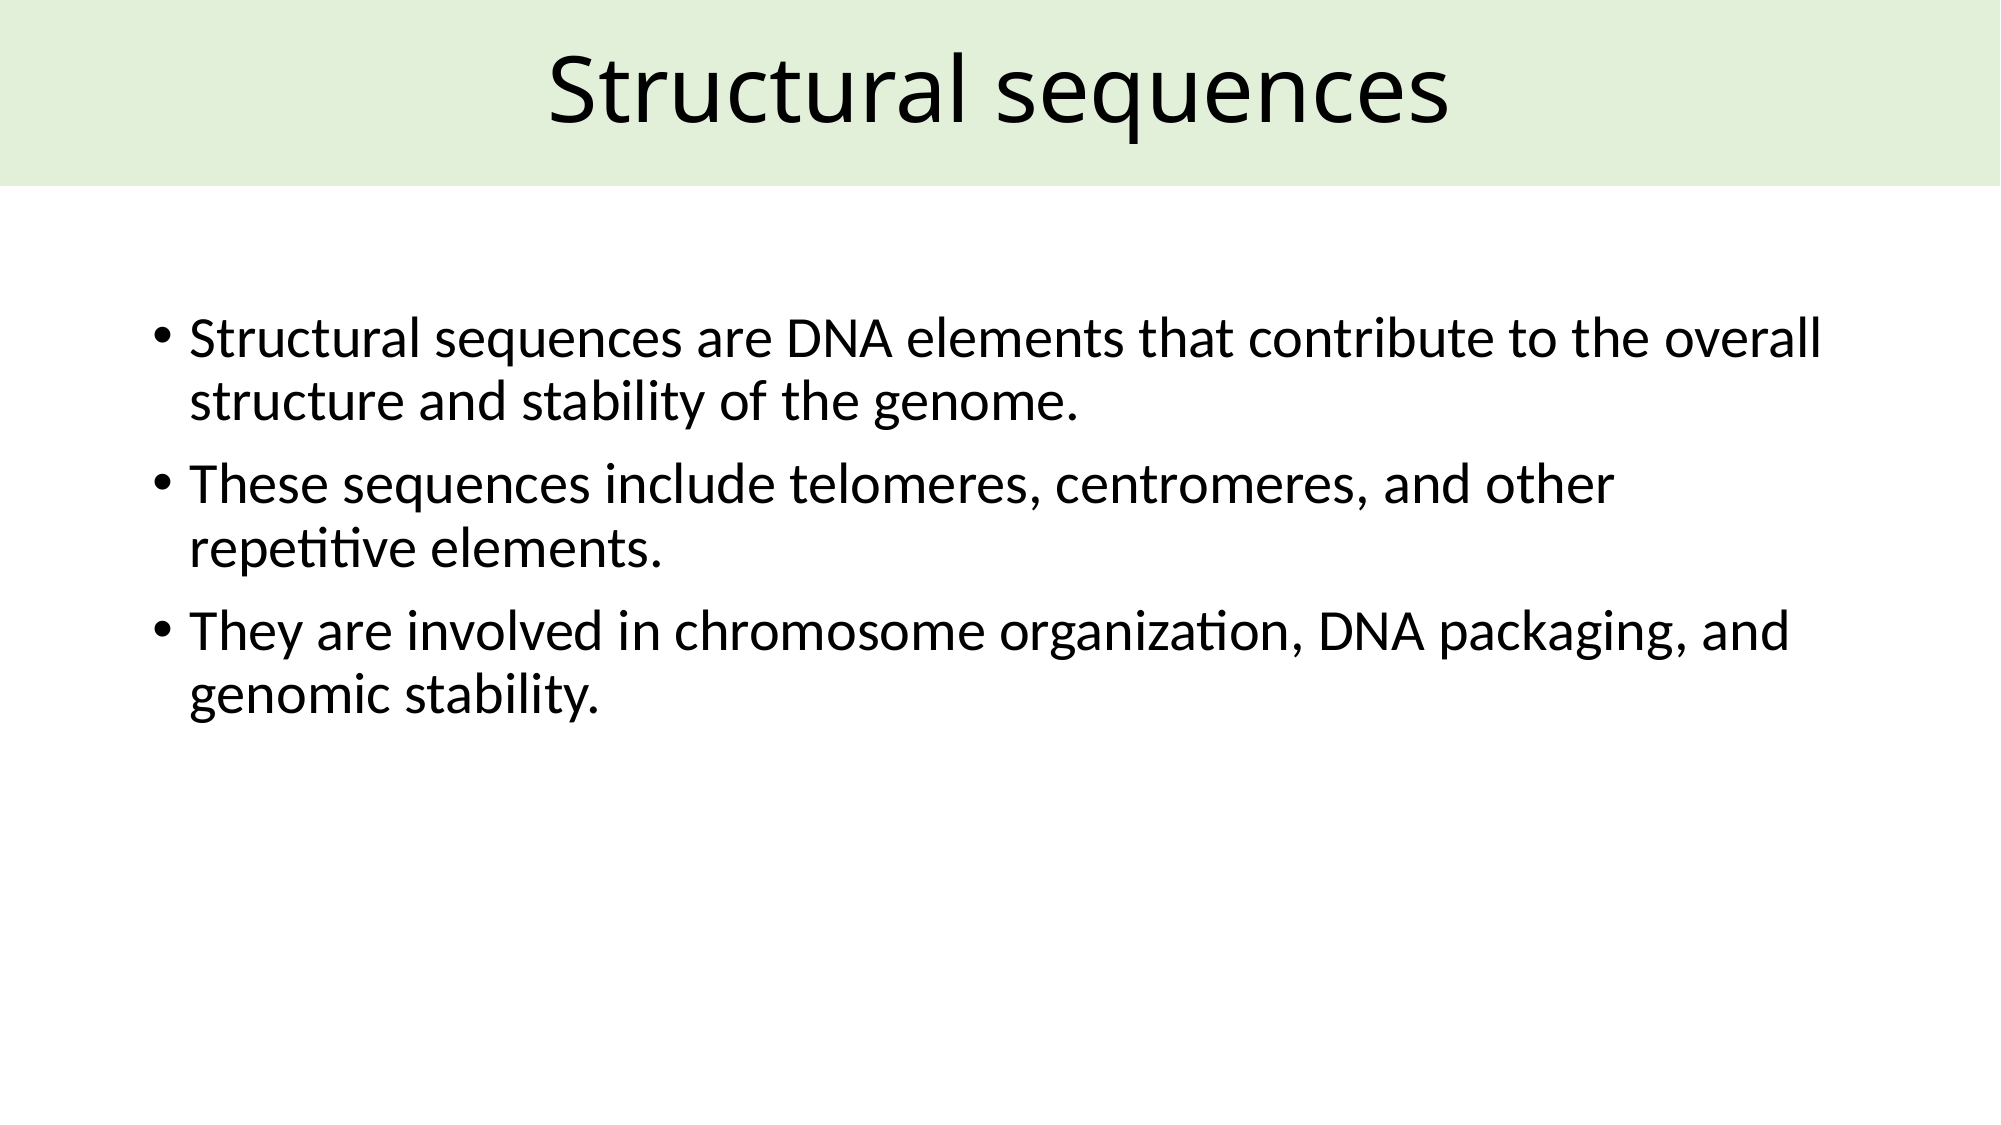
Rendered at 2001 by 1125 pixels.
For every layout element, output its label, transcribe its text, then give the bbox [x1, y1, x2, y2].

title Structural sequences [0, 0, 2000, 186]
list Structural sequences are DNA elements that contribute to the overall structure and stability of the genome. These sequences include telomeres, centromeres, and other repetitive elements. They are involved in chromosome organization, DNA packaging, and genomic stability. [137, 299, 1863, 1014]
